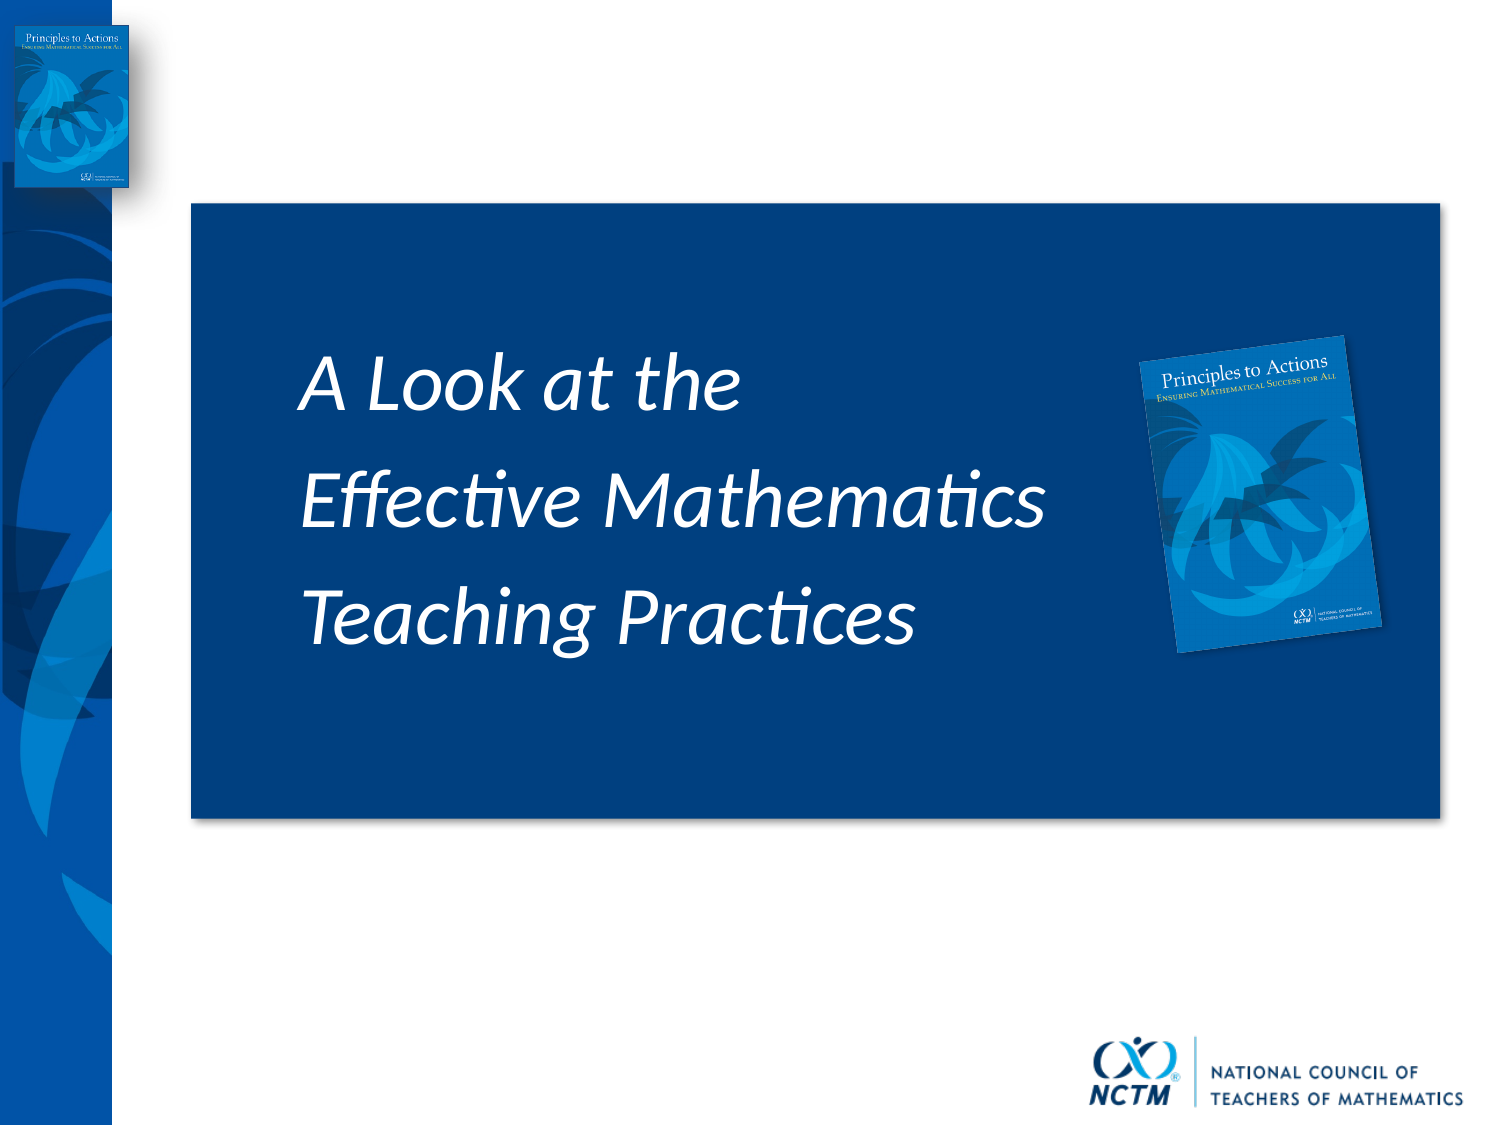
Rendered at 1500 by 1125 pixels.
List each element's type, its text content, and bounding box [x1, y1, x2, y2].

picture [0, 0, 112, 1125]
picture [1140, 336, 1381, 652]
list A Look at the Effective Mathematics Teaching Practices [191, 203, 1441, 819]
picture [15, 26, 128, 187]
